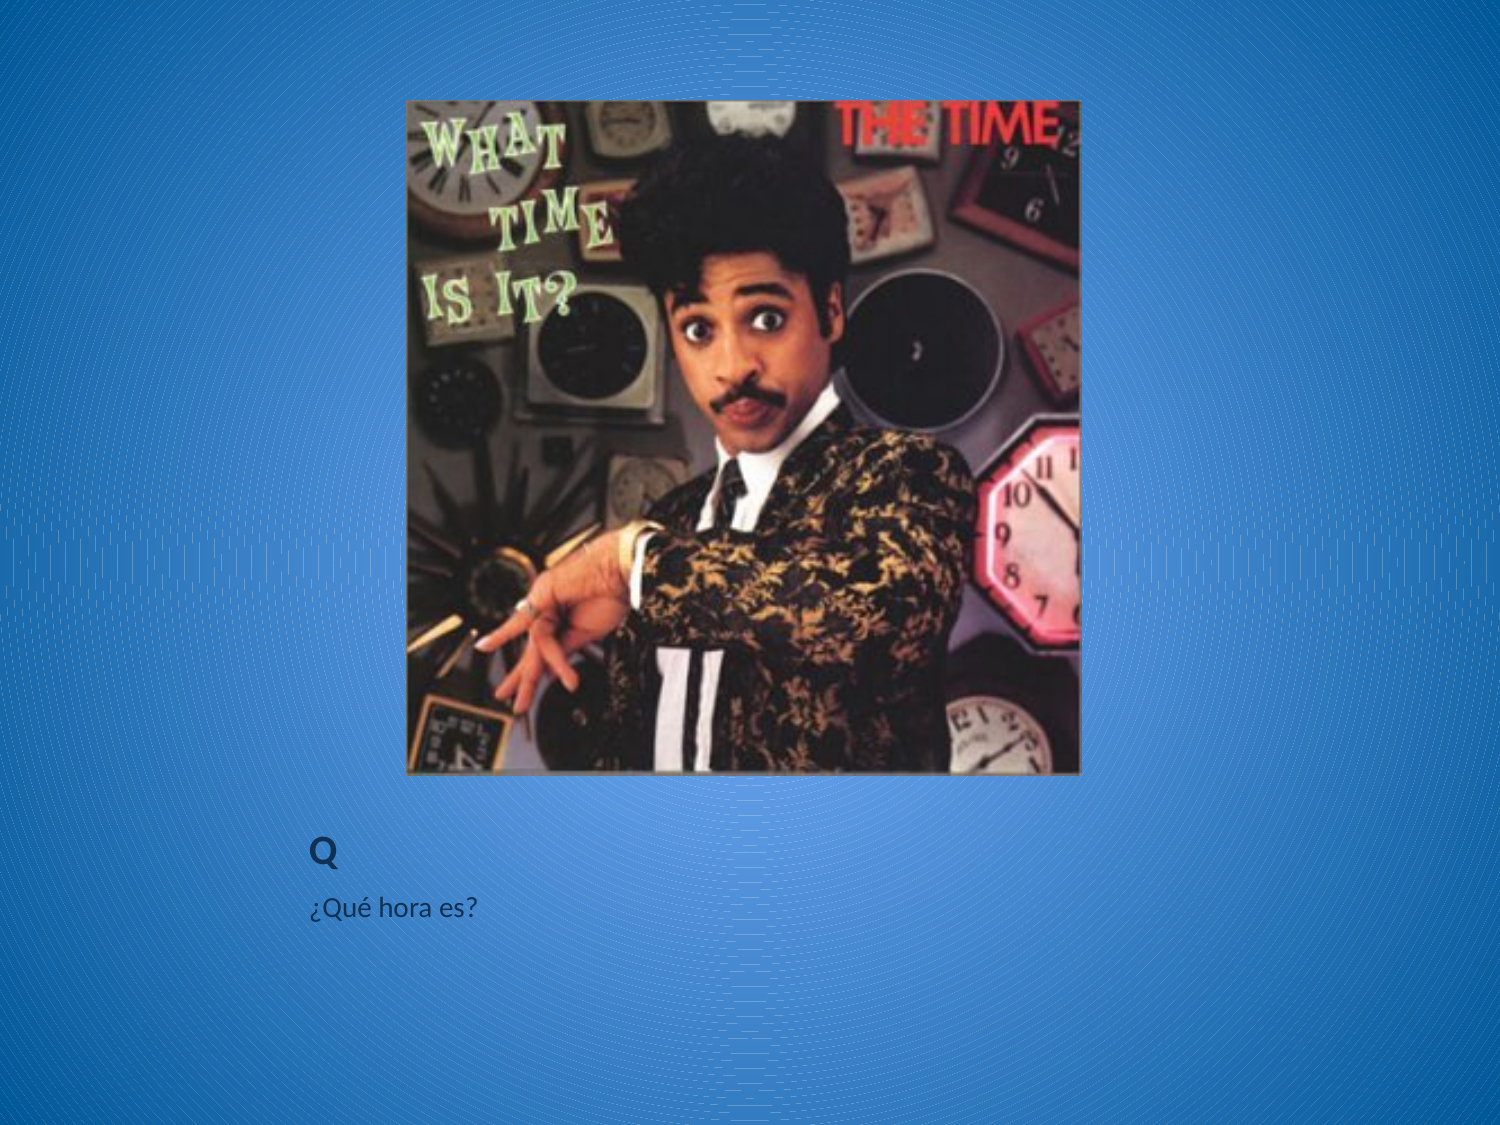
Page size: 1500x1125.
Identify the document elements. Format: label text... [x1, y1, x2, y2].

title Q [294, 787, 1194, 880]
picture [293, 100, 1195, 776]
list ¿Qué hora es? [294, 880, 1194, 1013]
